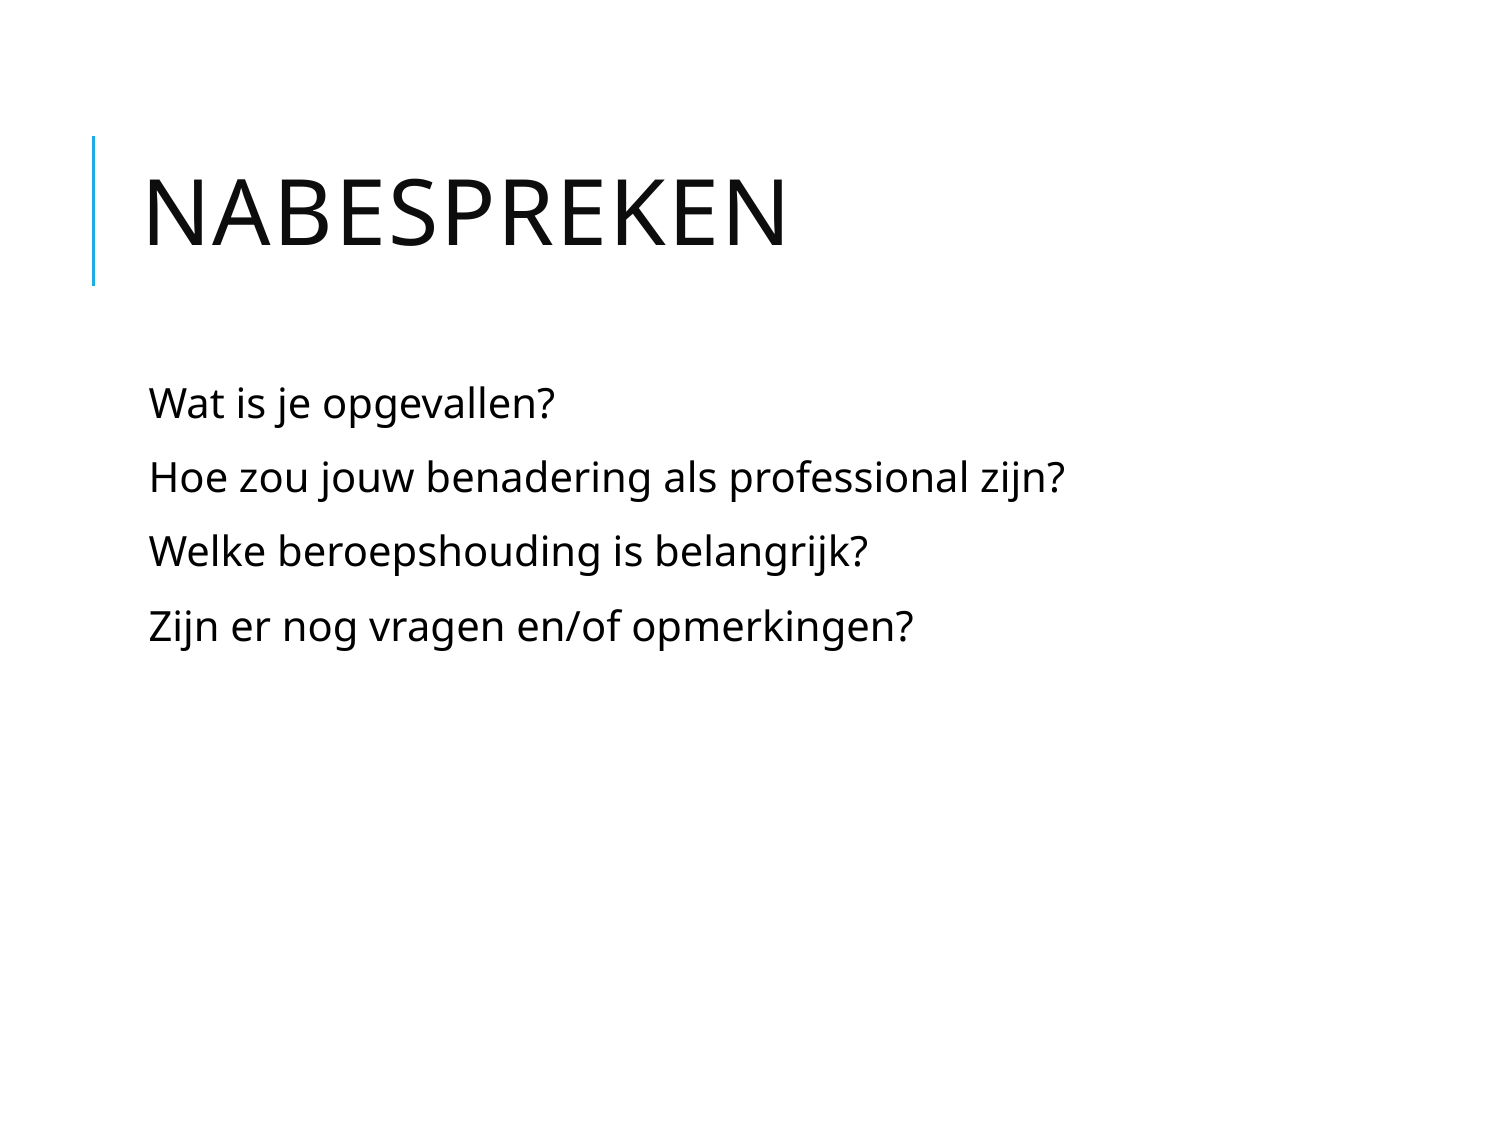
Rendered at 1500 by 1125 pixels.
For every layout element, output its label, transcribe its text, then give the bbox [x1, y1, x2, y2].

title Nabespreken [126, 96, 1322, 342]
list Wat is je opgevallen? Hoe zou jouw benadering als professional zijn? Welke beroepshouding is belangrijk? Zijn er nog vragen en/of opmerkingen? [126, 375, 1322, 1035]
